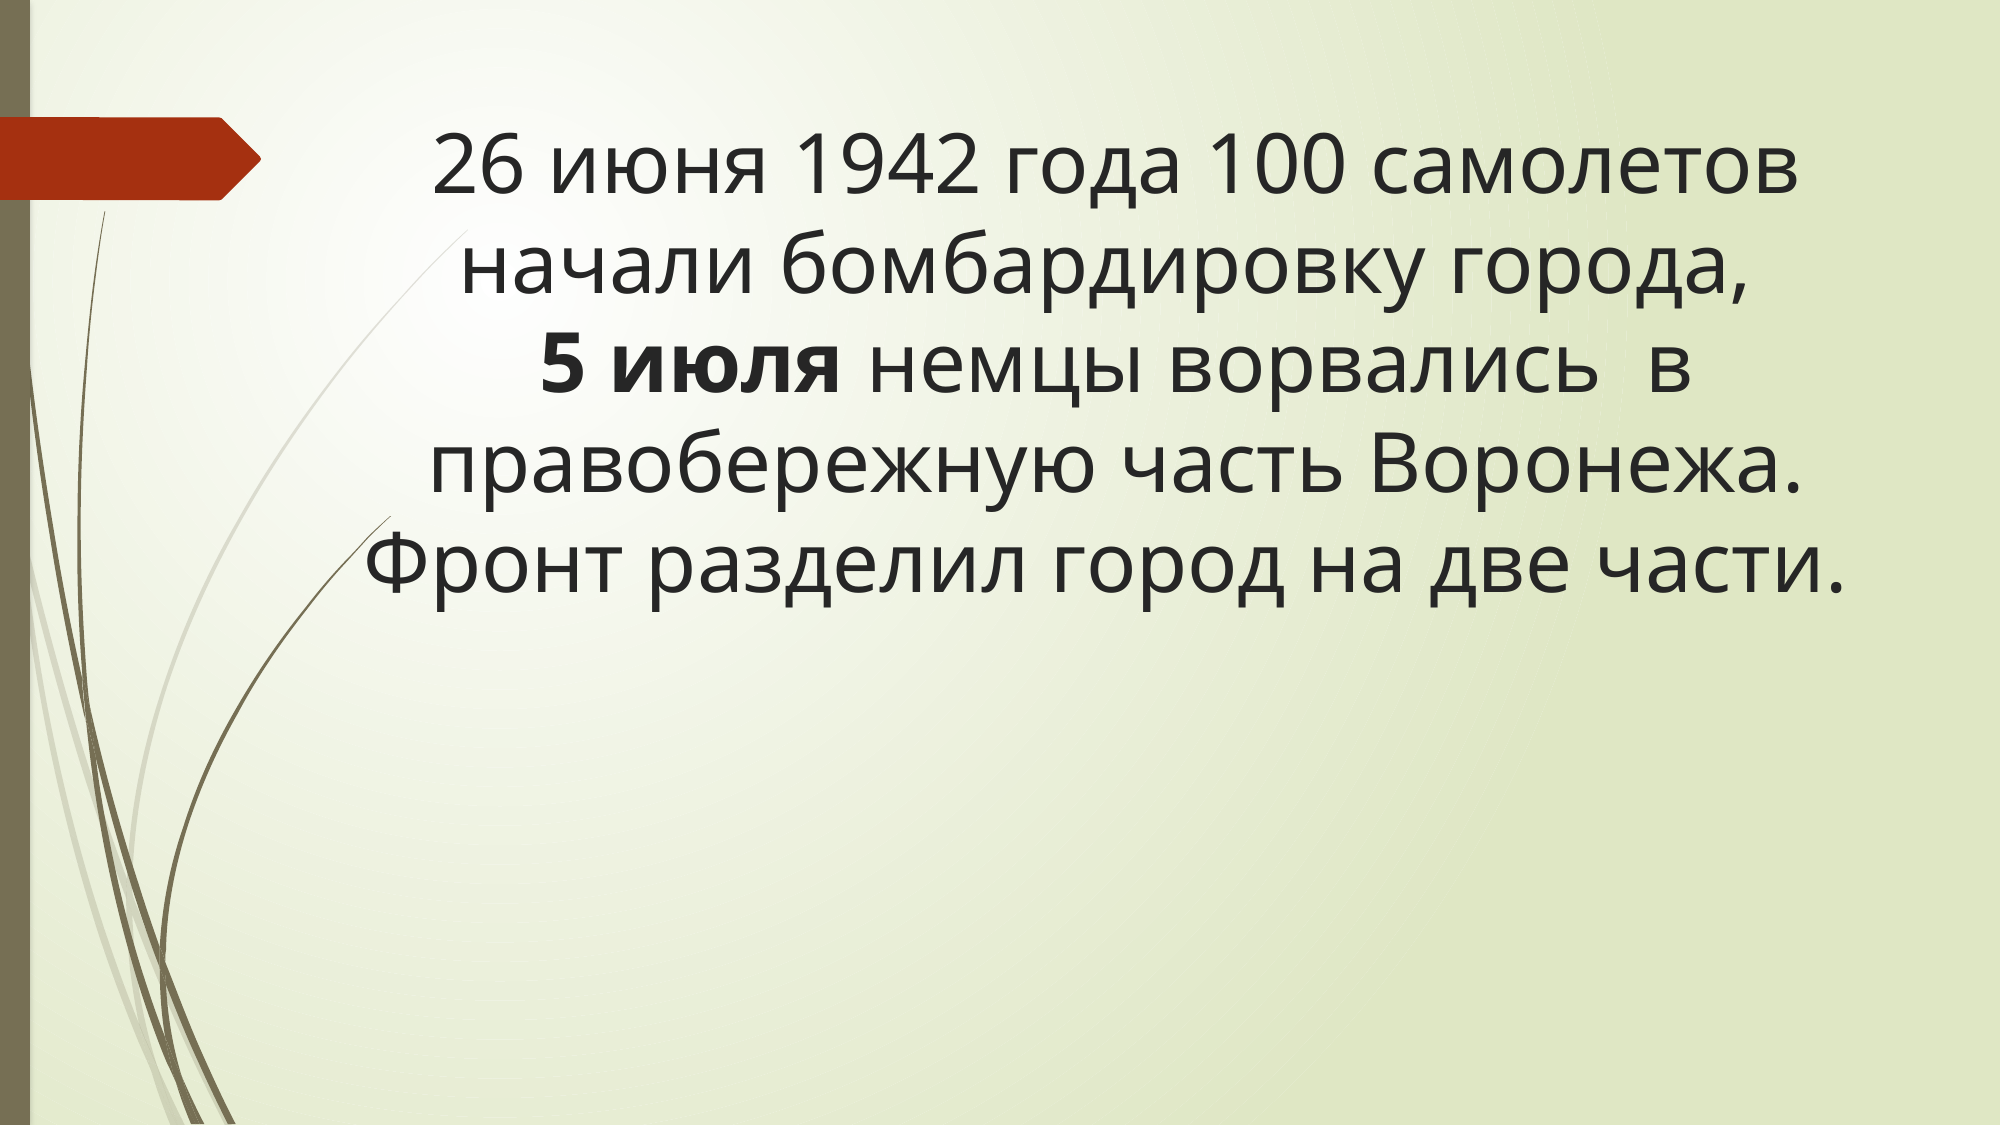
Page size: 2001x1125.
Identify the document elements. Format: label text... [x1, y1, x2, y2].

title 26 июня 1942 года 100 самолетов начали бомбардировку города, 5 июля немцы ворвались в правобережную часть Воронежа. Фронт разделил город на две части. [345, 102, 1888, 795]
